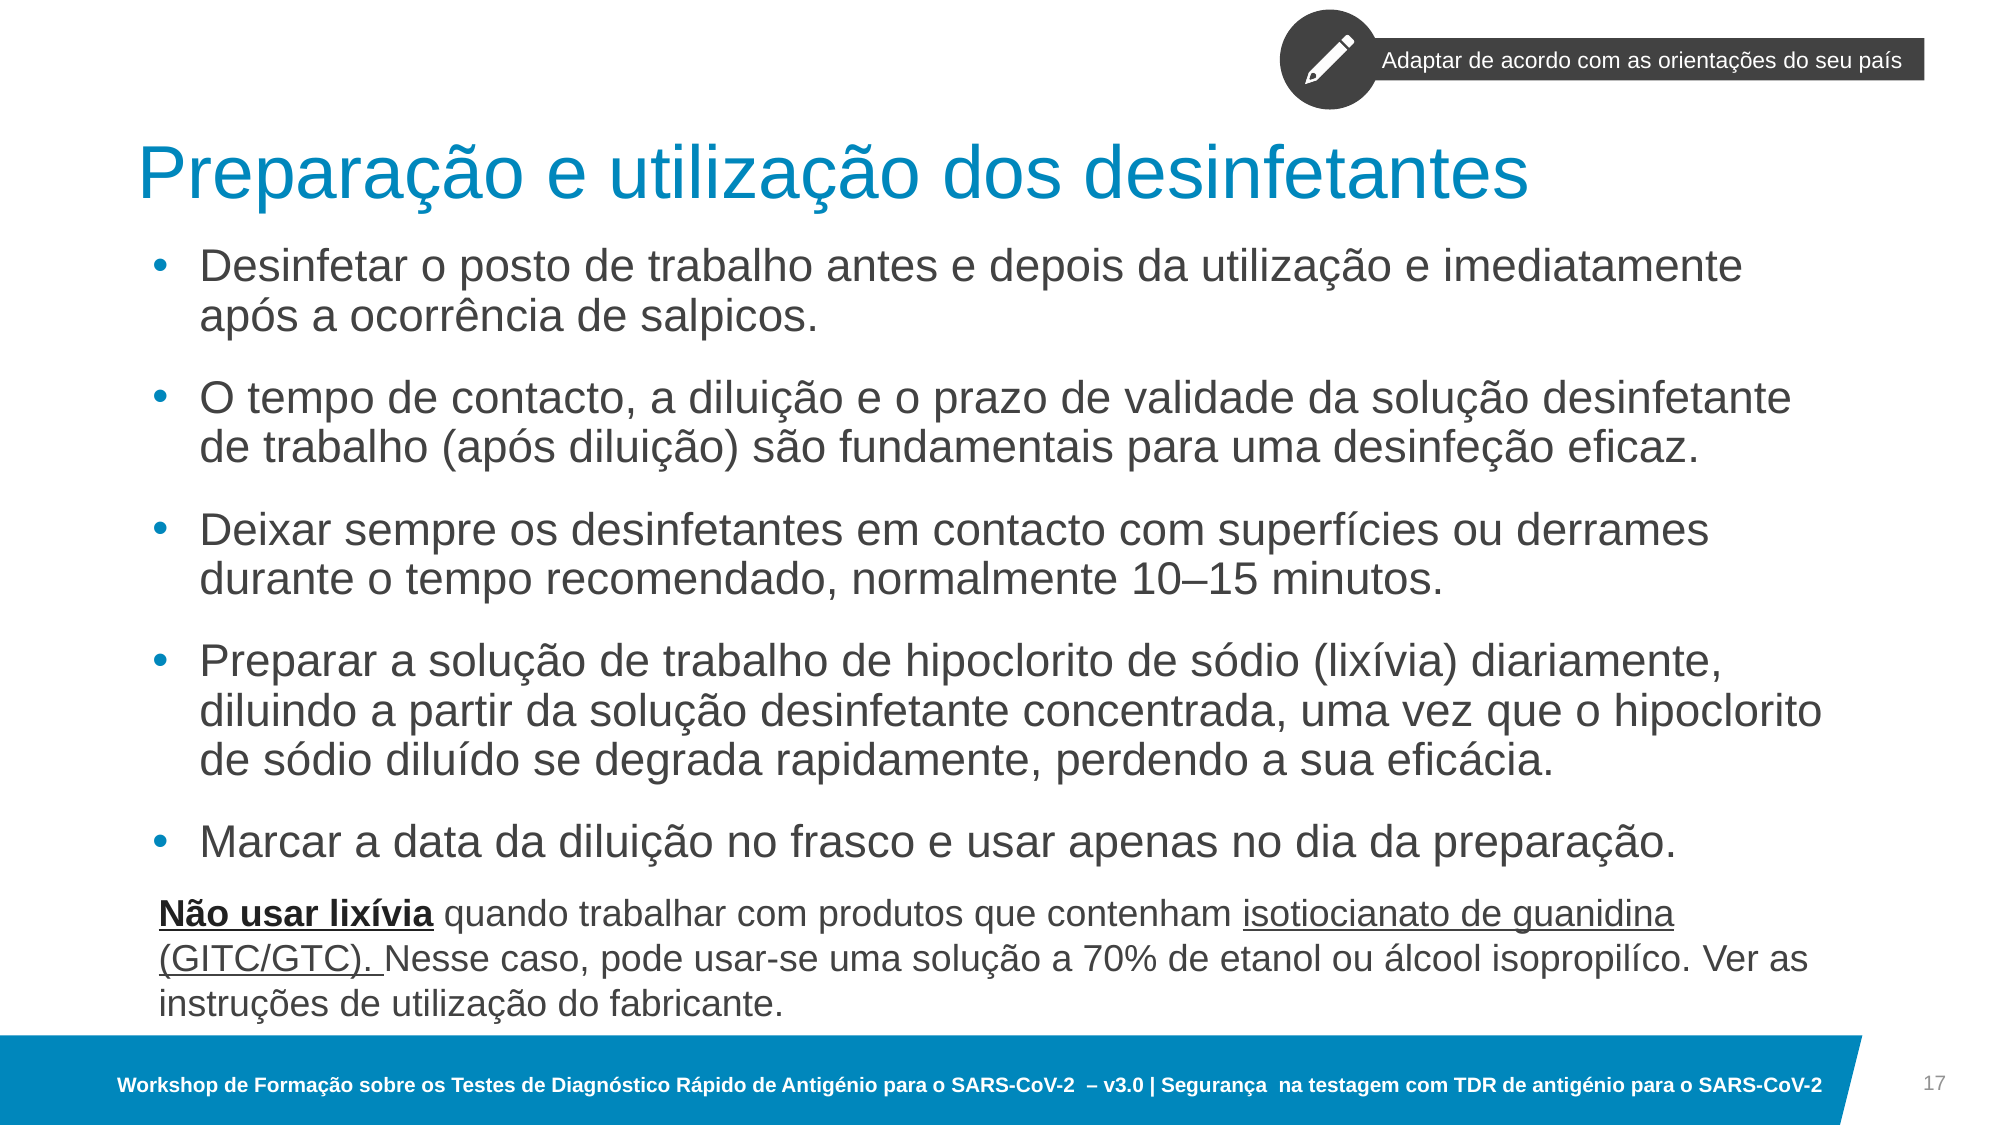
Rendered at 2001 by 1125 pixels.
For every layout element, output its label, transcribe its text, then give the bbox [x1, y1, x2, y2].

text_box Workshop de Formação sobre os Testes de Diagnóstico Rápido de Antigénio para o SARS-CoV-2 – v3.0 | Segurança na testagem com TDR de antigénio para o SARS-CoV-2 [116, 1042, 1922, 1125]
list Desinfetar o posto de trabalho antes e depois da utilização e imediatamente após a ocorrência de salpicos. O tempo de contacto, a diluição e o prazo de validade da solução desinfetante de trabalho (após diluição) são fundamentais para uma desinfeção eficaz. Deixar sempre os desinfetantes em contacto com superfícies ou derrames durante o tempo recomendado, normalmente 10–15 minutos. Preparar a solução de trabalho de hipoclorito de sódio (lixívia) diariamente, diluindo a partir da solução desinfetante concentrada, uma vez que o hipoclorito de sódio diluído se degrada rapidamente, perdendo a sua eficácia. Marcar a data da diluição no frasco e usar apenas no dia da preparação. [137, 234, 1863, 964]
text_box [1280, 10, 1925, 109]
title Preparação e utilização dos desinfetantes [137, 59, 1863, 215]
text_box Não usar lixívia quando trabalhar com produtos que contenham isotiocianato de guanidina (GITC/GTC). Nesse caso, pode usar-se uma solução a 70% de etanol ou álcool isopropilíco. Ver as instruções de utilização do fabricante. [143, 881, 1857, 1042]
slide_number 17 [1862, 1035, 1947, 1125]
